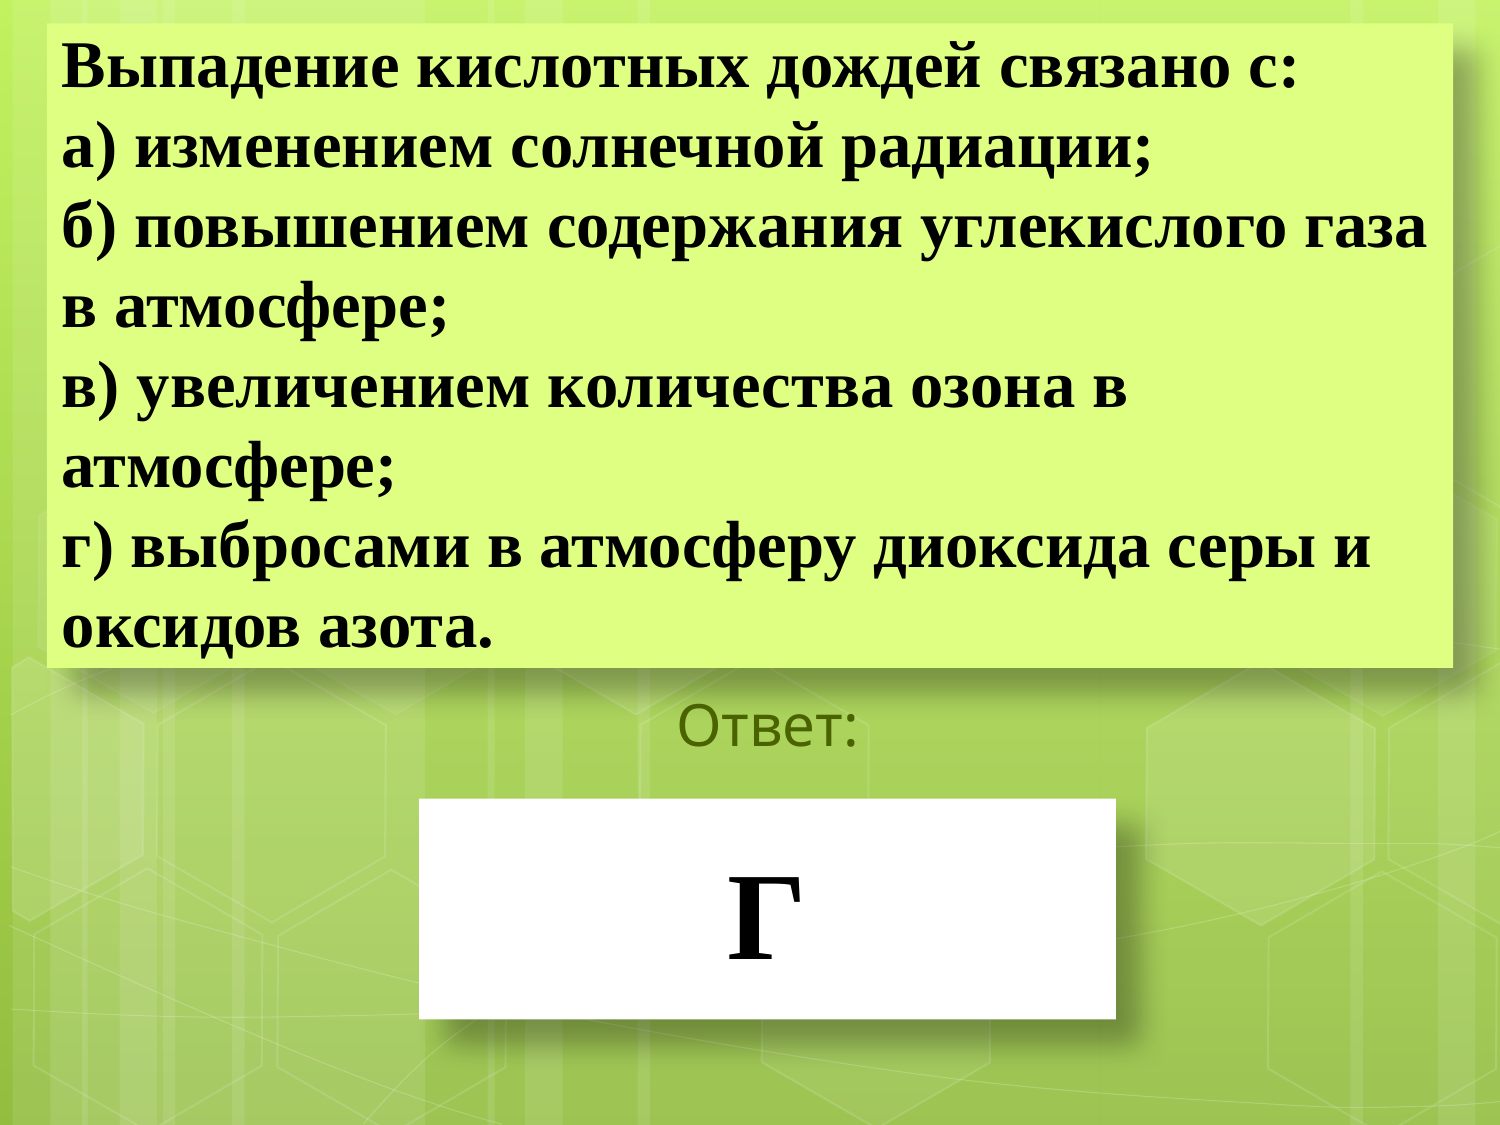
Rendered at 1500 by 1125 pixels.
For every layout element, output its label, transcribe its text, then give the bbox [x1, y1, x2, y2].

text_box Ответ: [513, 680, 1022, 766]
title Выпадение кислотных дождей связано с: а) изменением солнечной радиации; б) повышением содержания углекислого газа в атмосфере; в) увеличением количества озона в атмосфере; г) выбросами в атмосферу диоксида серы и оксидов азота. [46, 23, 1454, 668]
text_box Г [418, 797, 1117, 1021]
